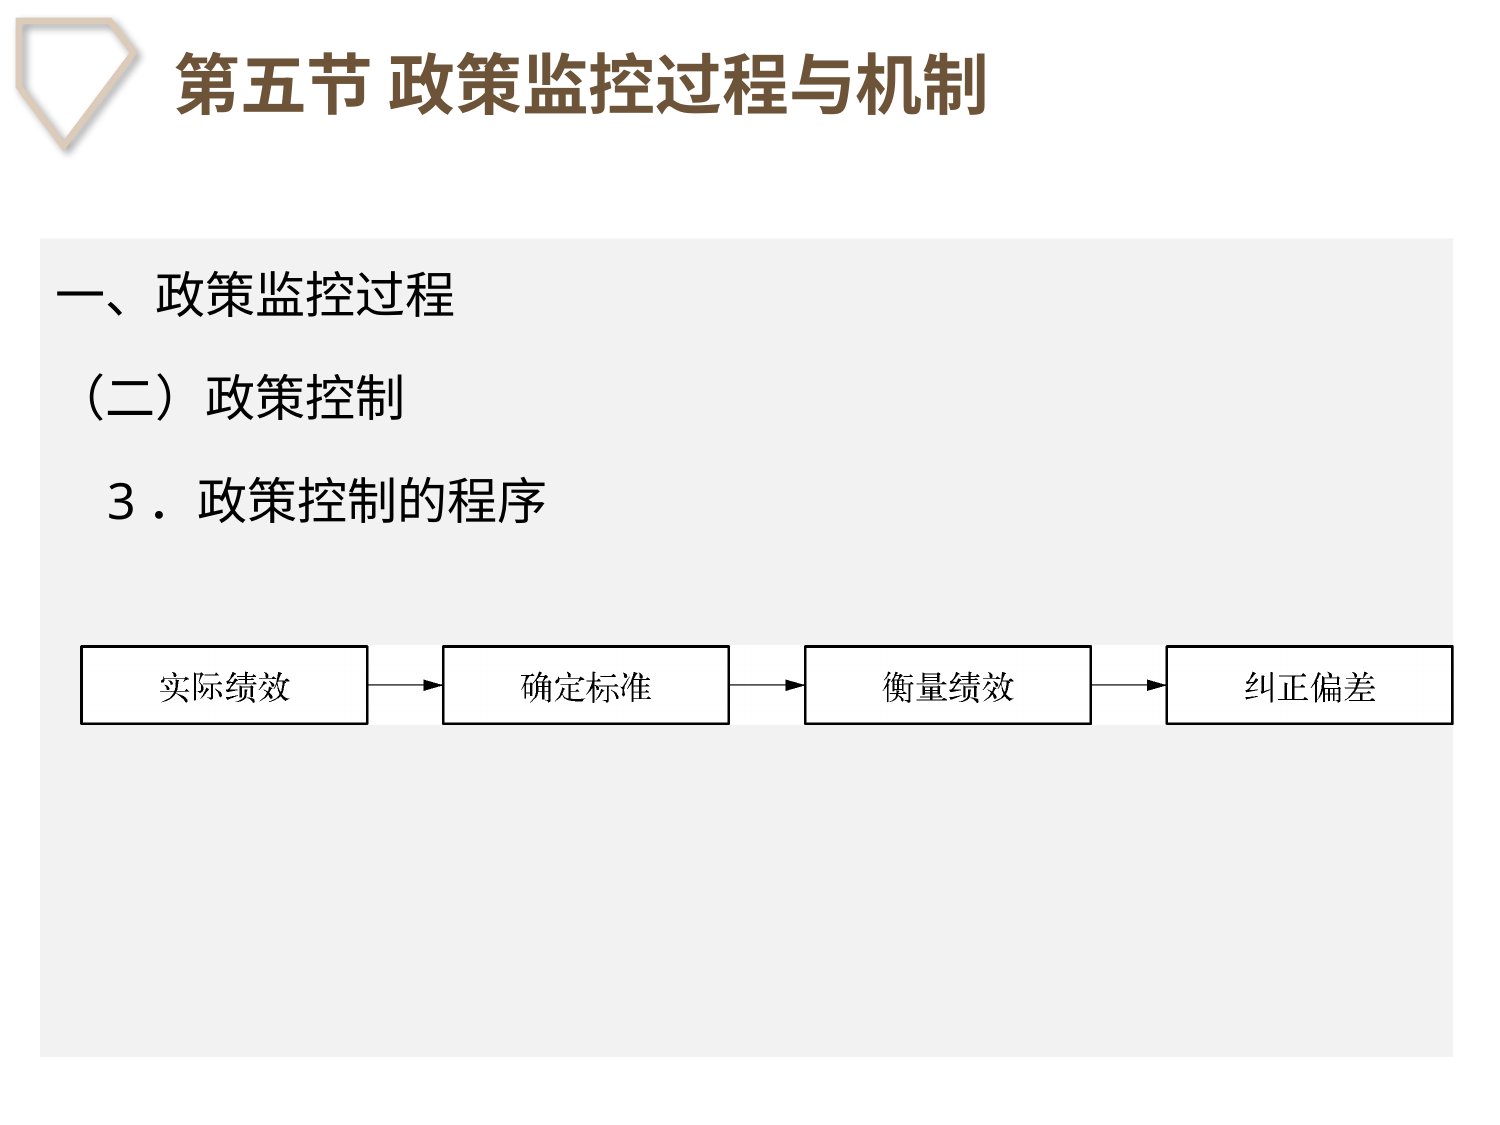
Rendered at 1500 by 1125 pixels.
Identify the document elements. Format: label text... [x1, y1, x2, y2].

title 第五节 政策监控过程与机制 [158, 18, 1456, 159]
picture [80, 645, 1454, 725]
list 一、政策监控过程 （二）政策控制 3．政策控制的程序 [40, 238, 1454, 1057]
